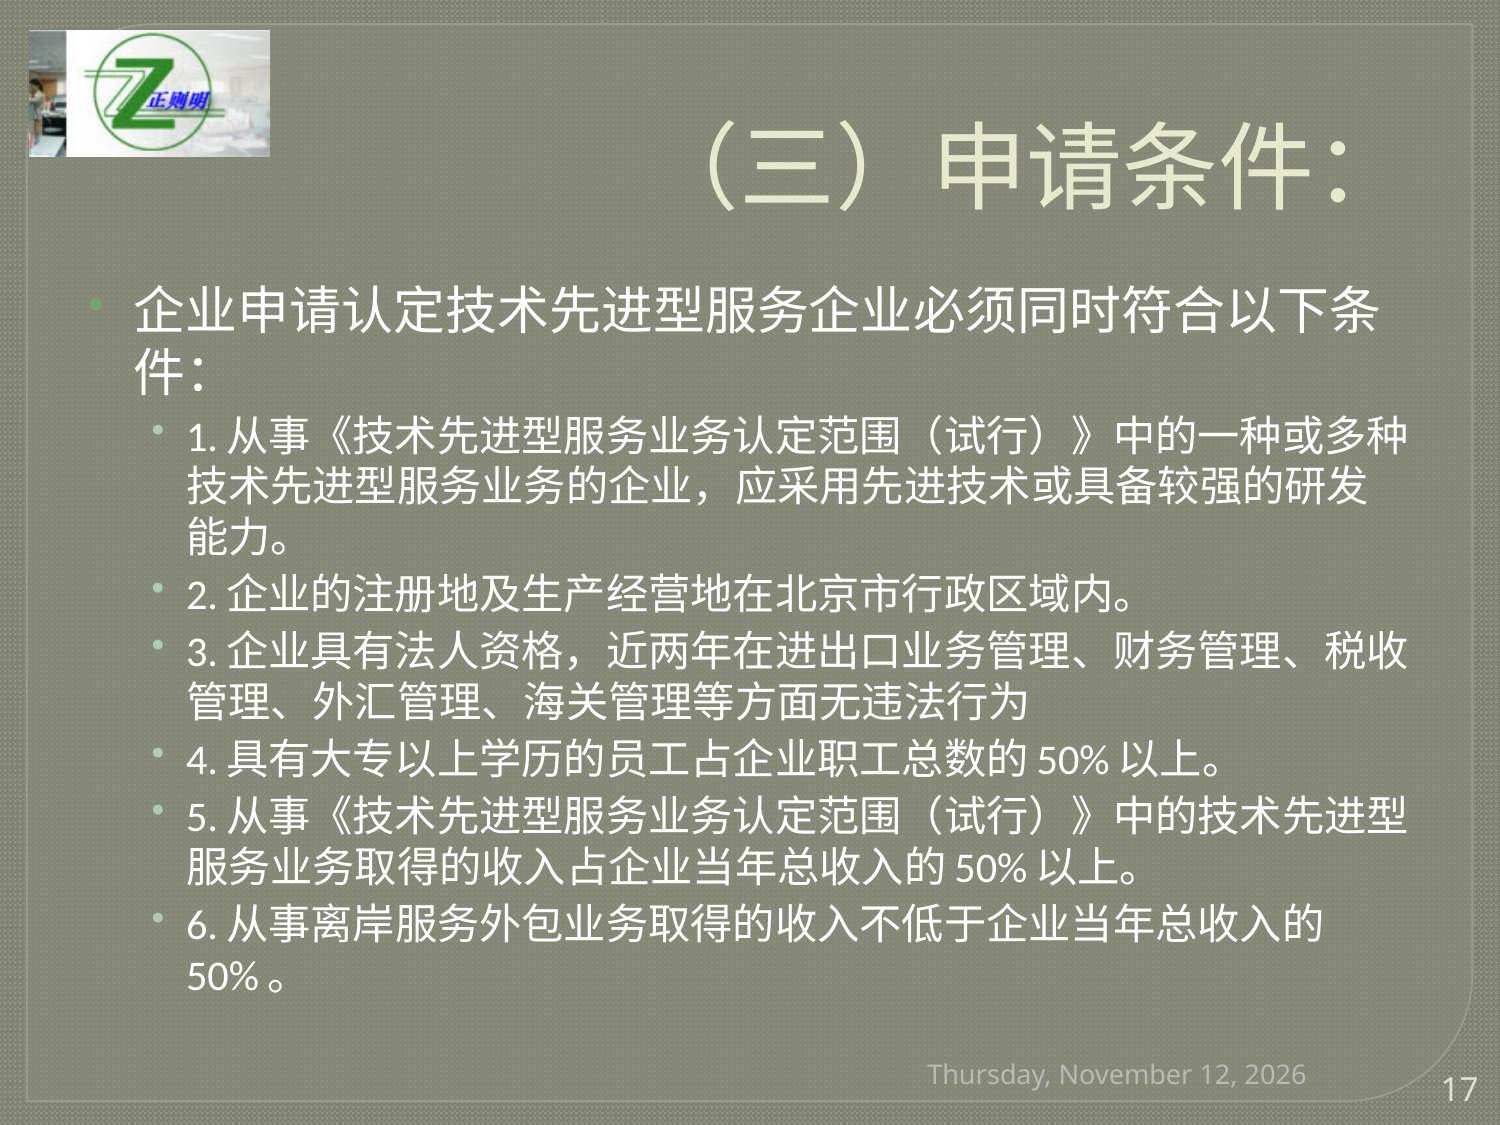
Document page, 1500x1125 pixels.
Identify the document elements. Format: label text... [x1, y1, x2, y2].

slide_number 17 [1417, 1068, 1494, 1114]
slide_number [912, 1050, 1405, 1095]
list 企业申请认定技术先进型服务企业必须同时符合以下条件： 1.从事《技术先进型服务业务认定范围（试行）》中的一种或多种技术先进型服务业务的企业，应采用先进技术或具备较强的研发能力。 2.企业的注册地及生产经营地在北京市行政区域内。 3.企业具有法人资格，近两年在进出口业务管理、财务管理、税收管理、外汇管理、海关管理等方面无违法行为 4.具有大专以上学历的员工占企业职工总数的50%以上。 5.从事《技术先进型服务业务认定范围（试行）》中的技术先进型服务业务取得的收入占企业当年总收入的50%以上。 6.从事离岸服务外包业务取得的收入不低于企业当年总收入的50%。 [75, 270, 1425, 1013]
picture [29, 30, 270, 157]
title （三）申请条件： [75, 41, 1425, 230]
